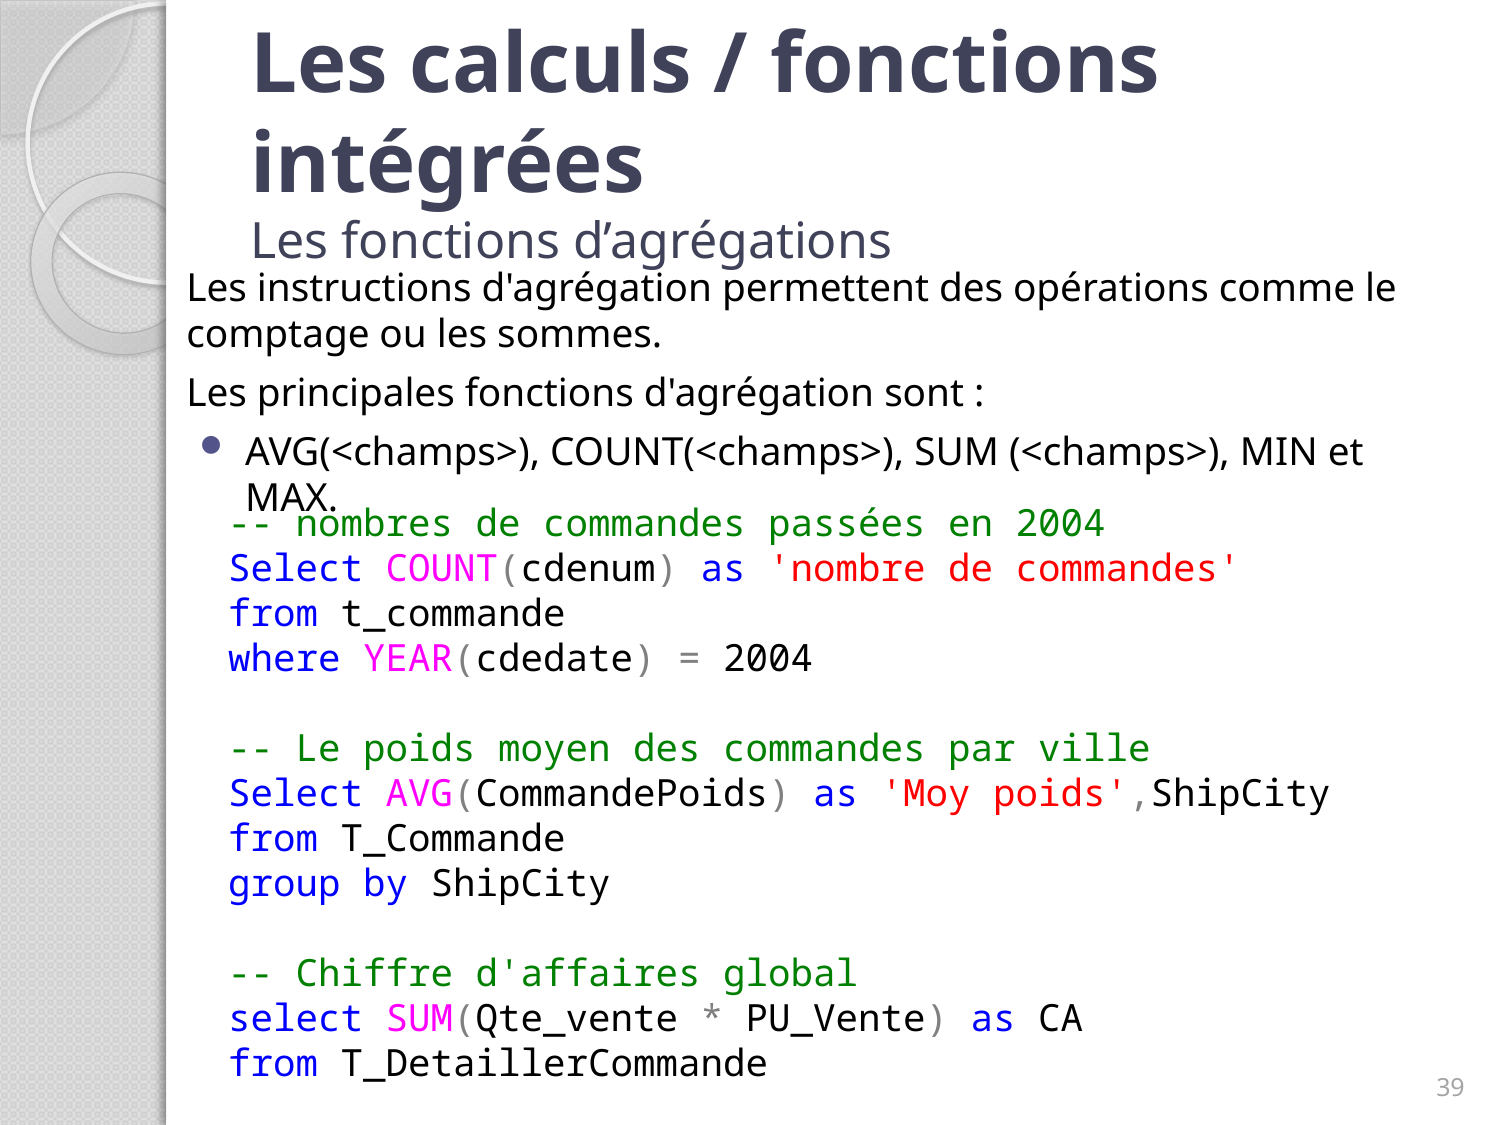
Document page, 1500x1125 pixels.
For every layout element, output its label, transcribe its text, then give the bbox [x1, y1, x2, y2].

slide_number 39 [1413, 1034, 1488, 1113]
text_box -- nombres de commandes passées en 2004 Select COUNT(cdenum) as 'nombre de commandes' from t_commande where YEAR(cdedate) = 2004 -- Le poids moyen des commandes par ville Select AVG(CommandePoids) as 'Moy poids',ShipCity from T_Commande group by ShipCity -- Chiffre d'affaires global select SUM(Qte_vente * PU_Vente) as CA from T_DetaillerCommande [213, 491, 1413, 1092]
text_box Les instructions d'agrégation permettent des opérations comme le comptage ou les sommes. Les principales fonctions d'agrégation sont : AVG(<champs>), COUNT(<champs>), SUM (<champs>), MIN et MAX. [171, 255, 1418, 528]
title Les calculs / fonctions intégrées Les fonctions d’agrégations [235, 45, 1500, 233]
